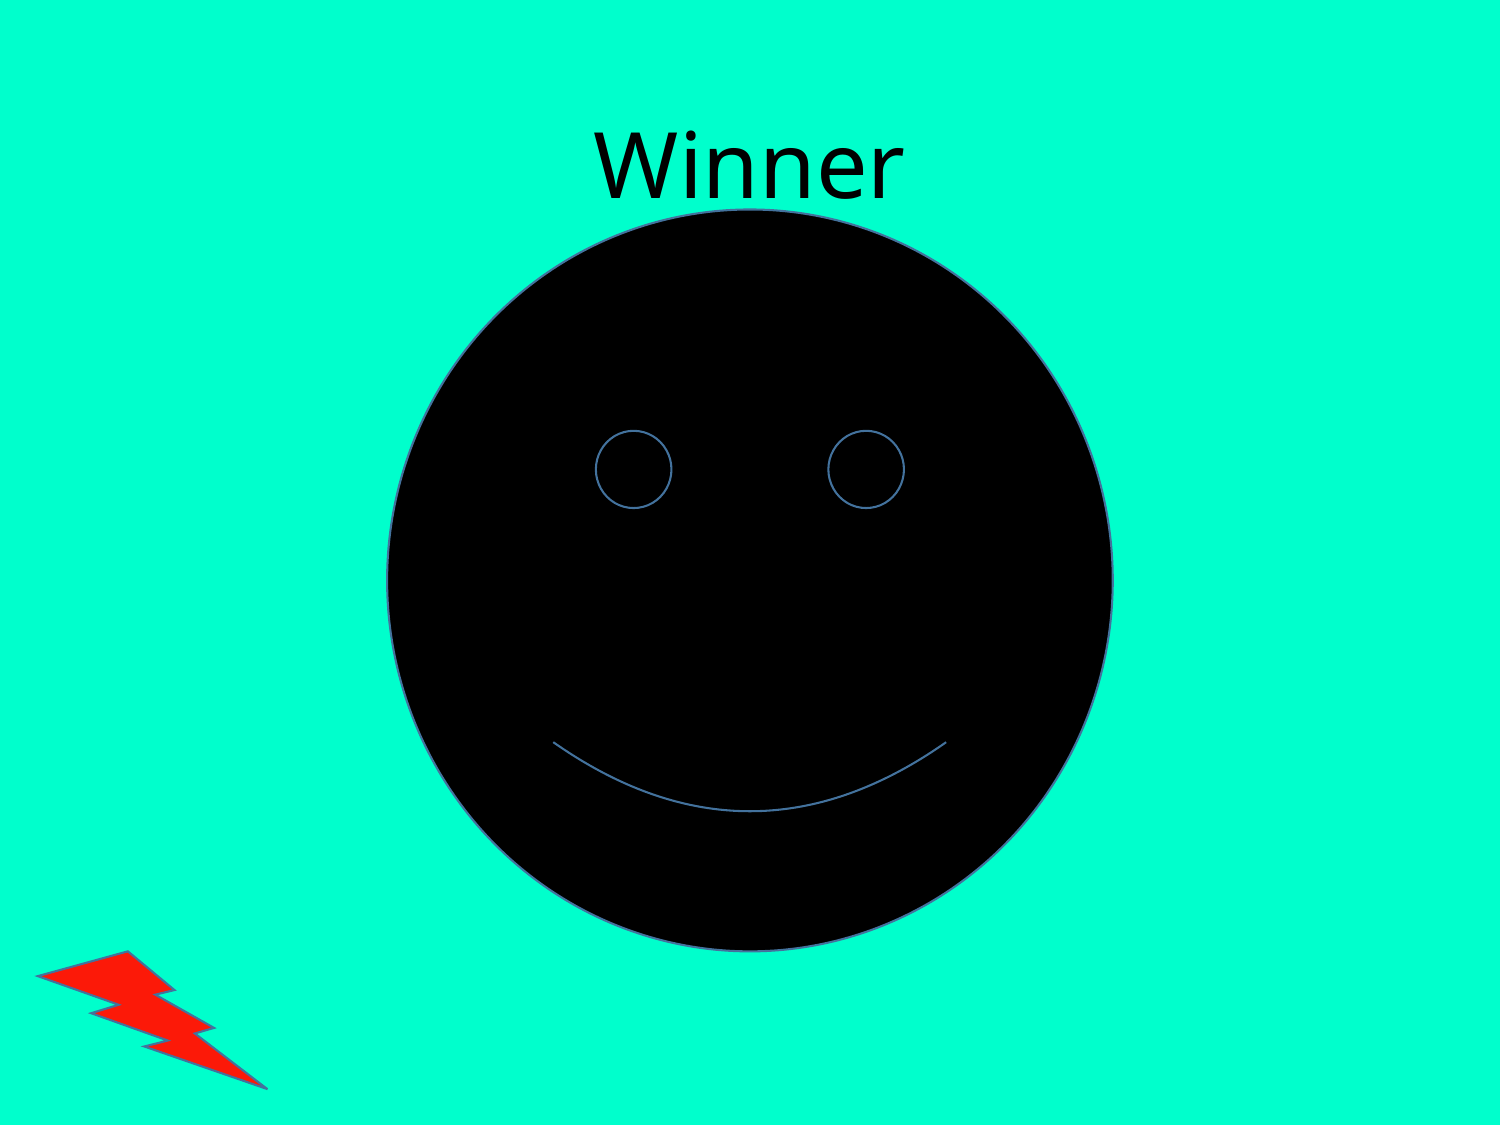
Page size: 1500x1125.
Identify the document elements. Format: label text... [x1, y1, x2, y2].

text_box [34, 950, 269, 1091]
title Winner [103, 59, 1397, 278]
text_box [386, 208, 1114, 953]
